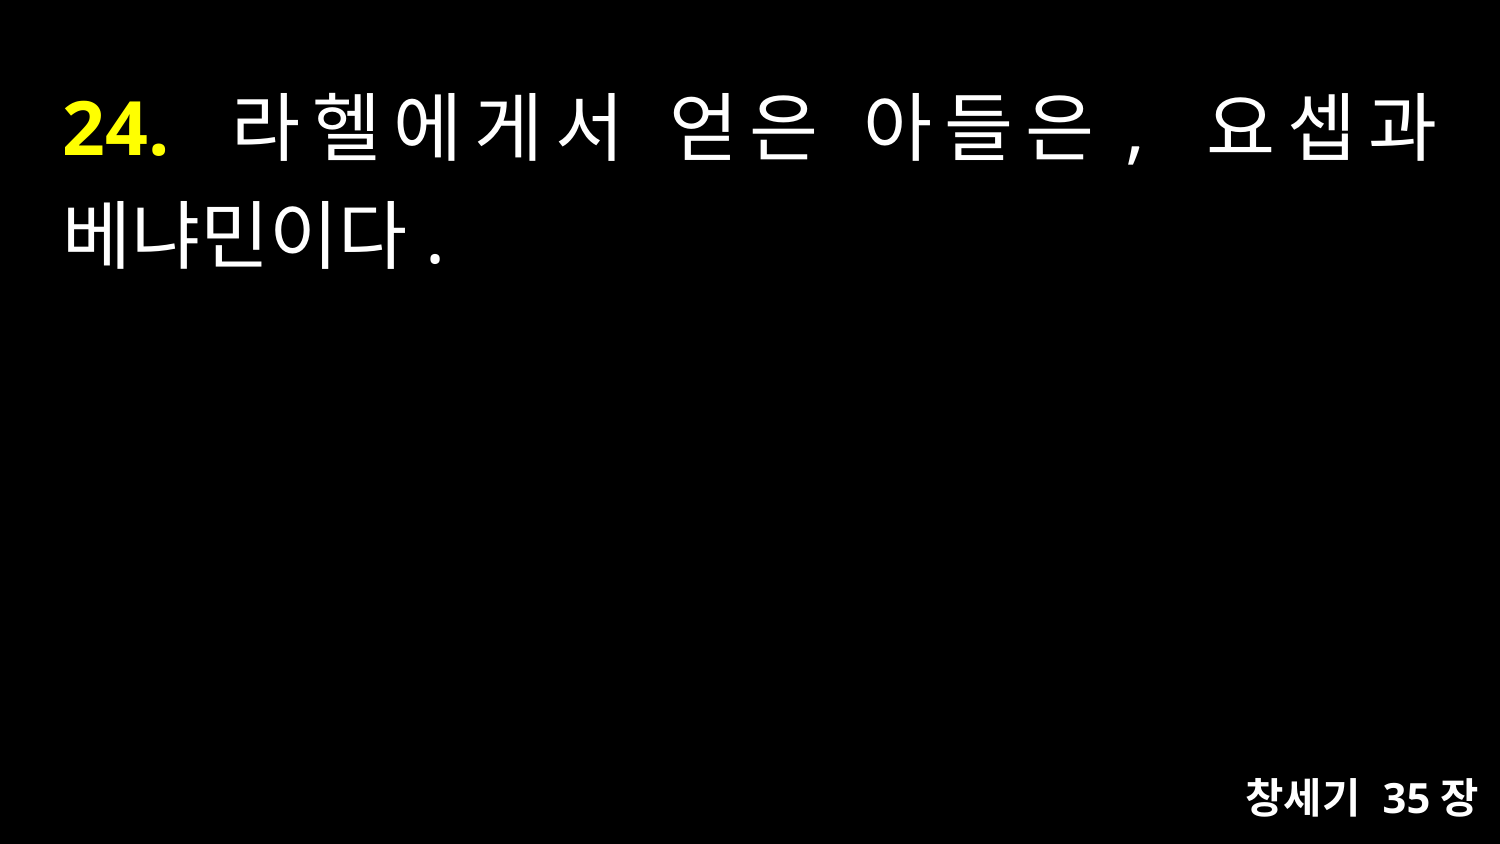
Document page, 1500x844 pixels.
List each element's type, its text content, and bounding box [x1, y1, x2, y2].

subtitle 창세기 35장 [916, 770, 1500, 844]
title 24. 라헬에게서 얻은 아들은, 요셉과 베냐민이다. [0, 0, 1500, 844]
